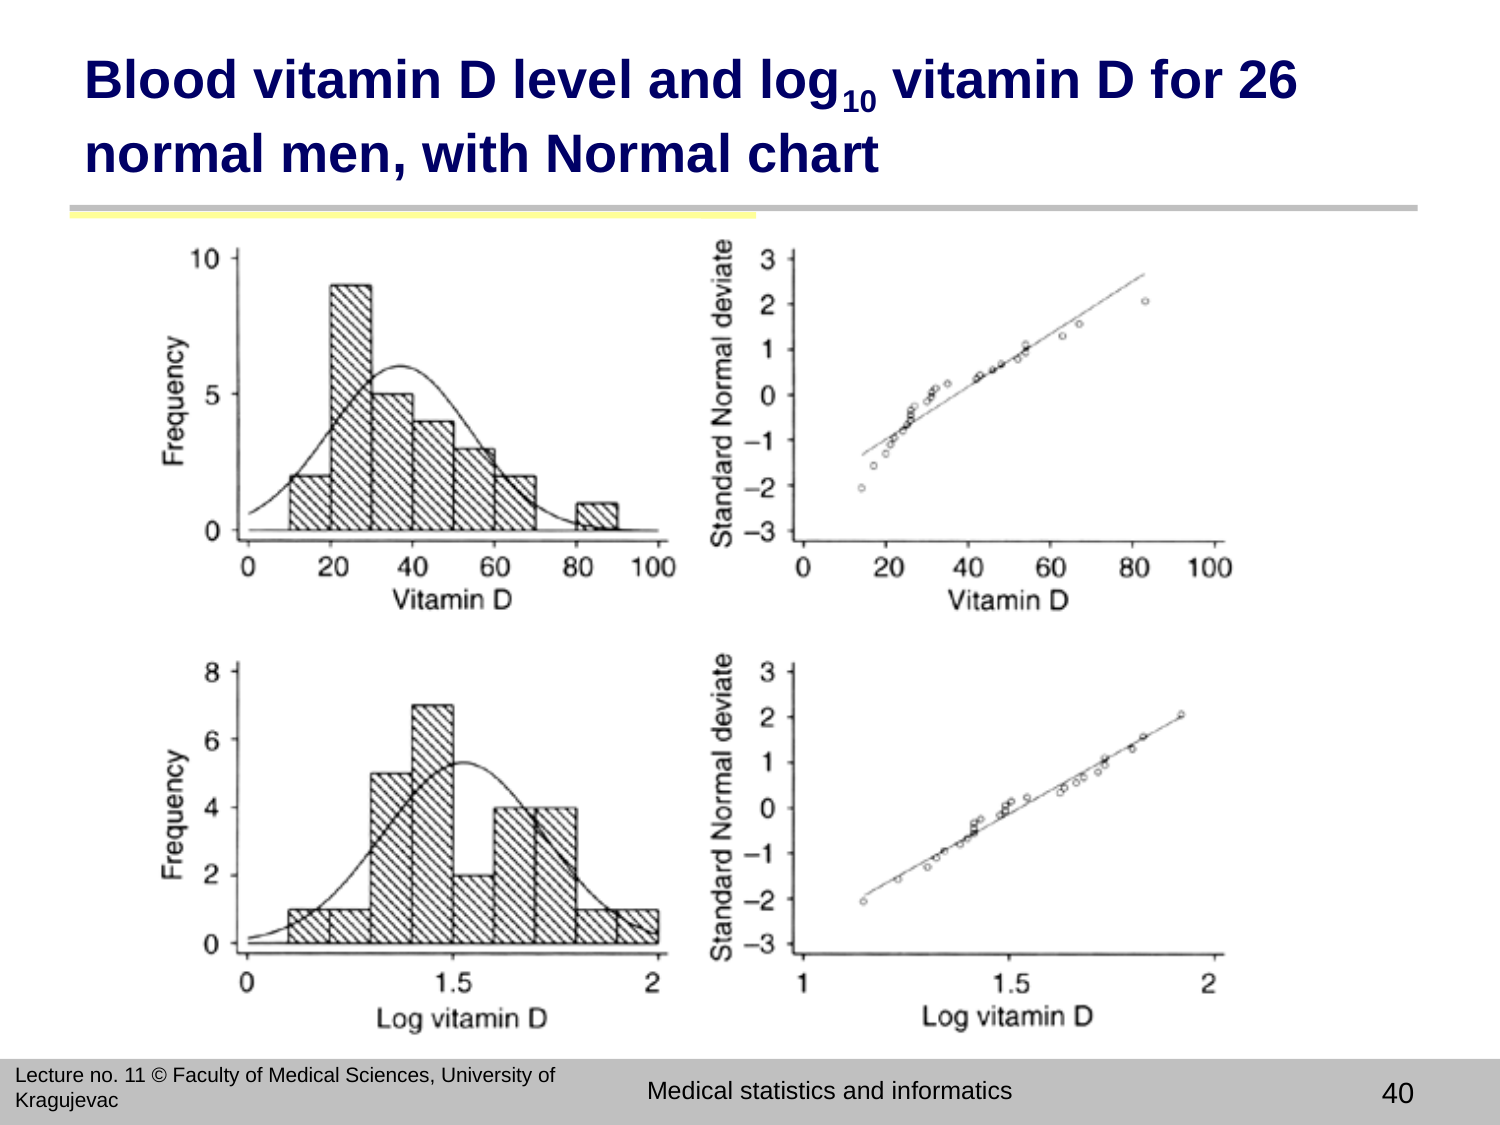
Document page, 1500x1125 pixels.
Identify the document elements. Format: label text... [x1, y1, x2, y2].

slide_number Lecture no. 11 © Faculty of Medical Sciences, University of Kragujevac [0, 1053, 612, 1108]
title Blood vitamin D level and log10 vitamin D for 26 normal men, with Normal chart [69, 19, 1426, 208]
slide_number 40 [1163, 1066, 1430, 1125]
picture [156, 236, 1238, 1039]
footer Medical statistics and informatics [512, 1066, 1149, 1125]
